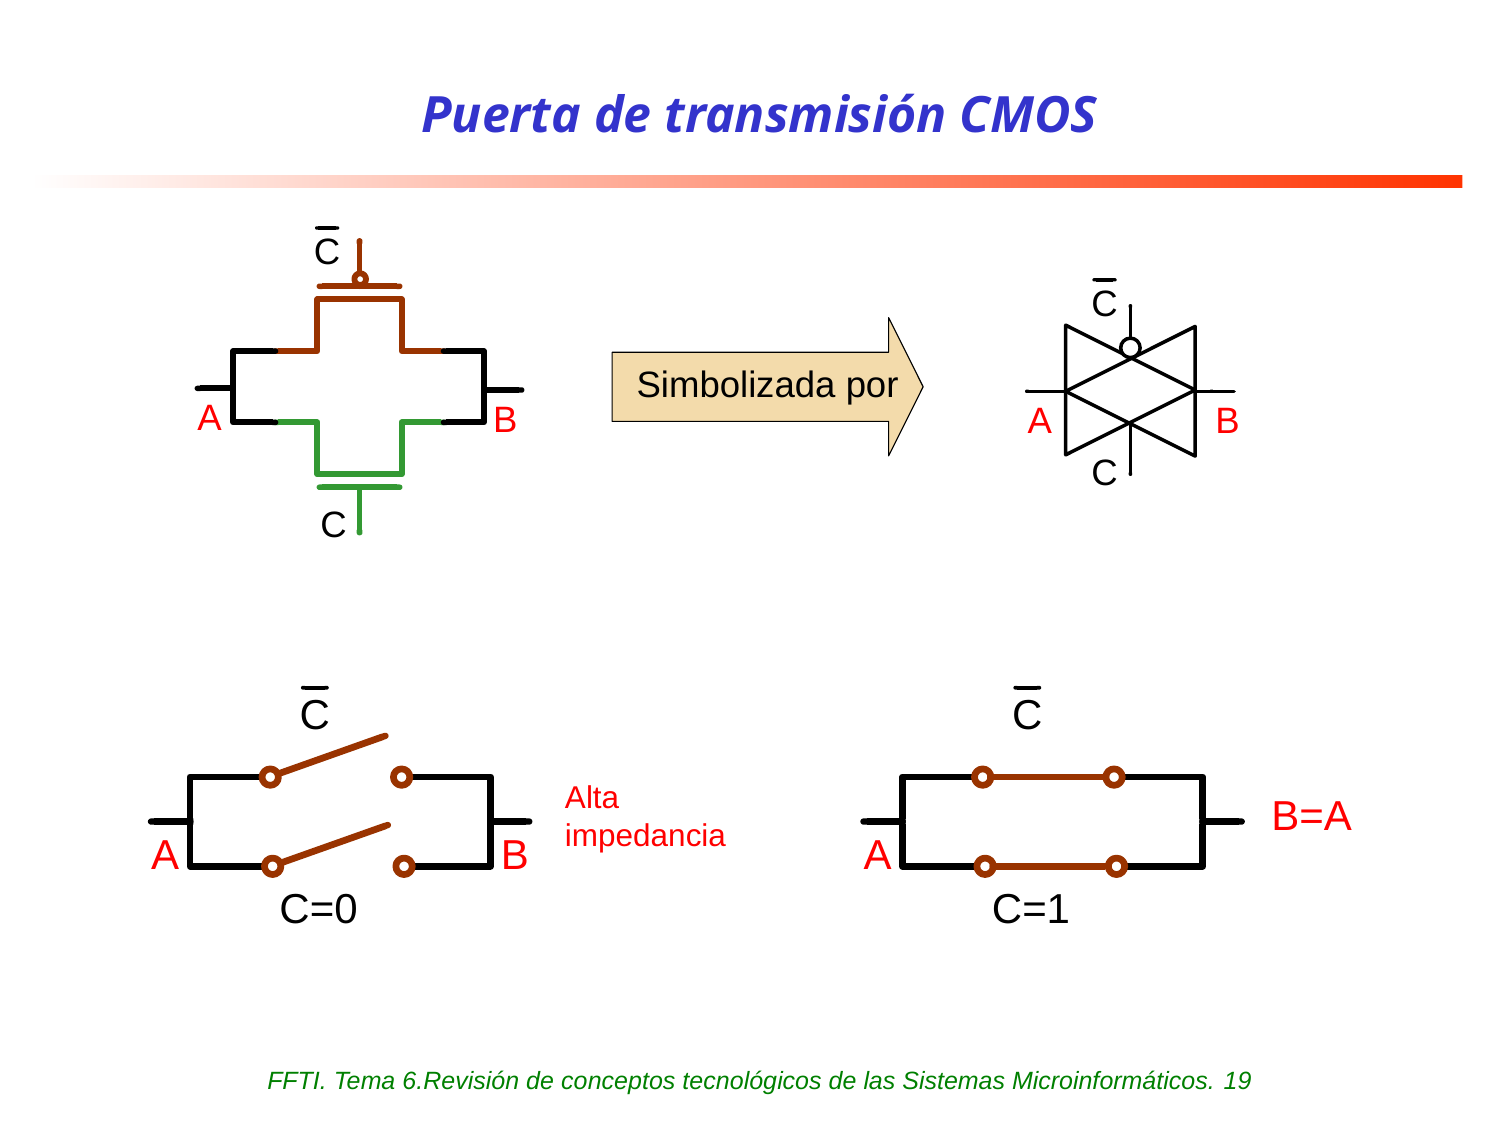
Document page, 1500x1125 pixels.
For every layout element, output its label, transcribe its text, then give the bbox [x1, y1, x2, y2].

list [141, 679, 1359, 974]
title Puerta de transmisión CMOS [68, 49, 1451, 176]
footer FFTI. Tema 6.Revisión de conceptos tecnológicos de las Sistemas Microinformáticos. 19 [68, 1056, 1451, 1103]
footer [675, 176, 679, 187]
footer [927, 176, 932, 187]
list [186, 219, 1331, 555]
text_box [759, 176, 763, 187]
table_cell 1 [843, 176, 847, 187]
